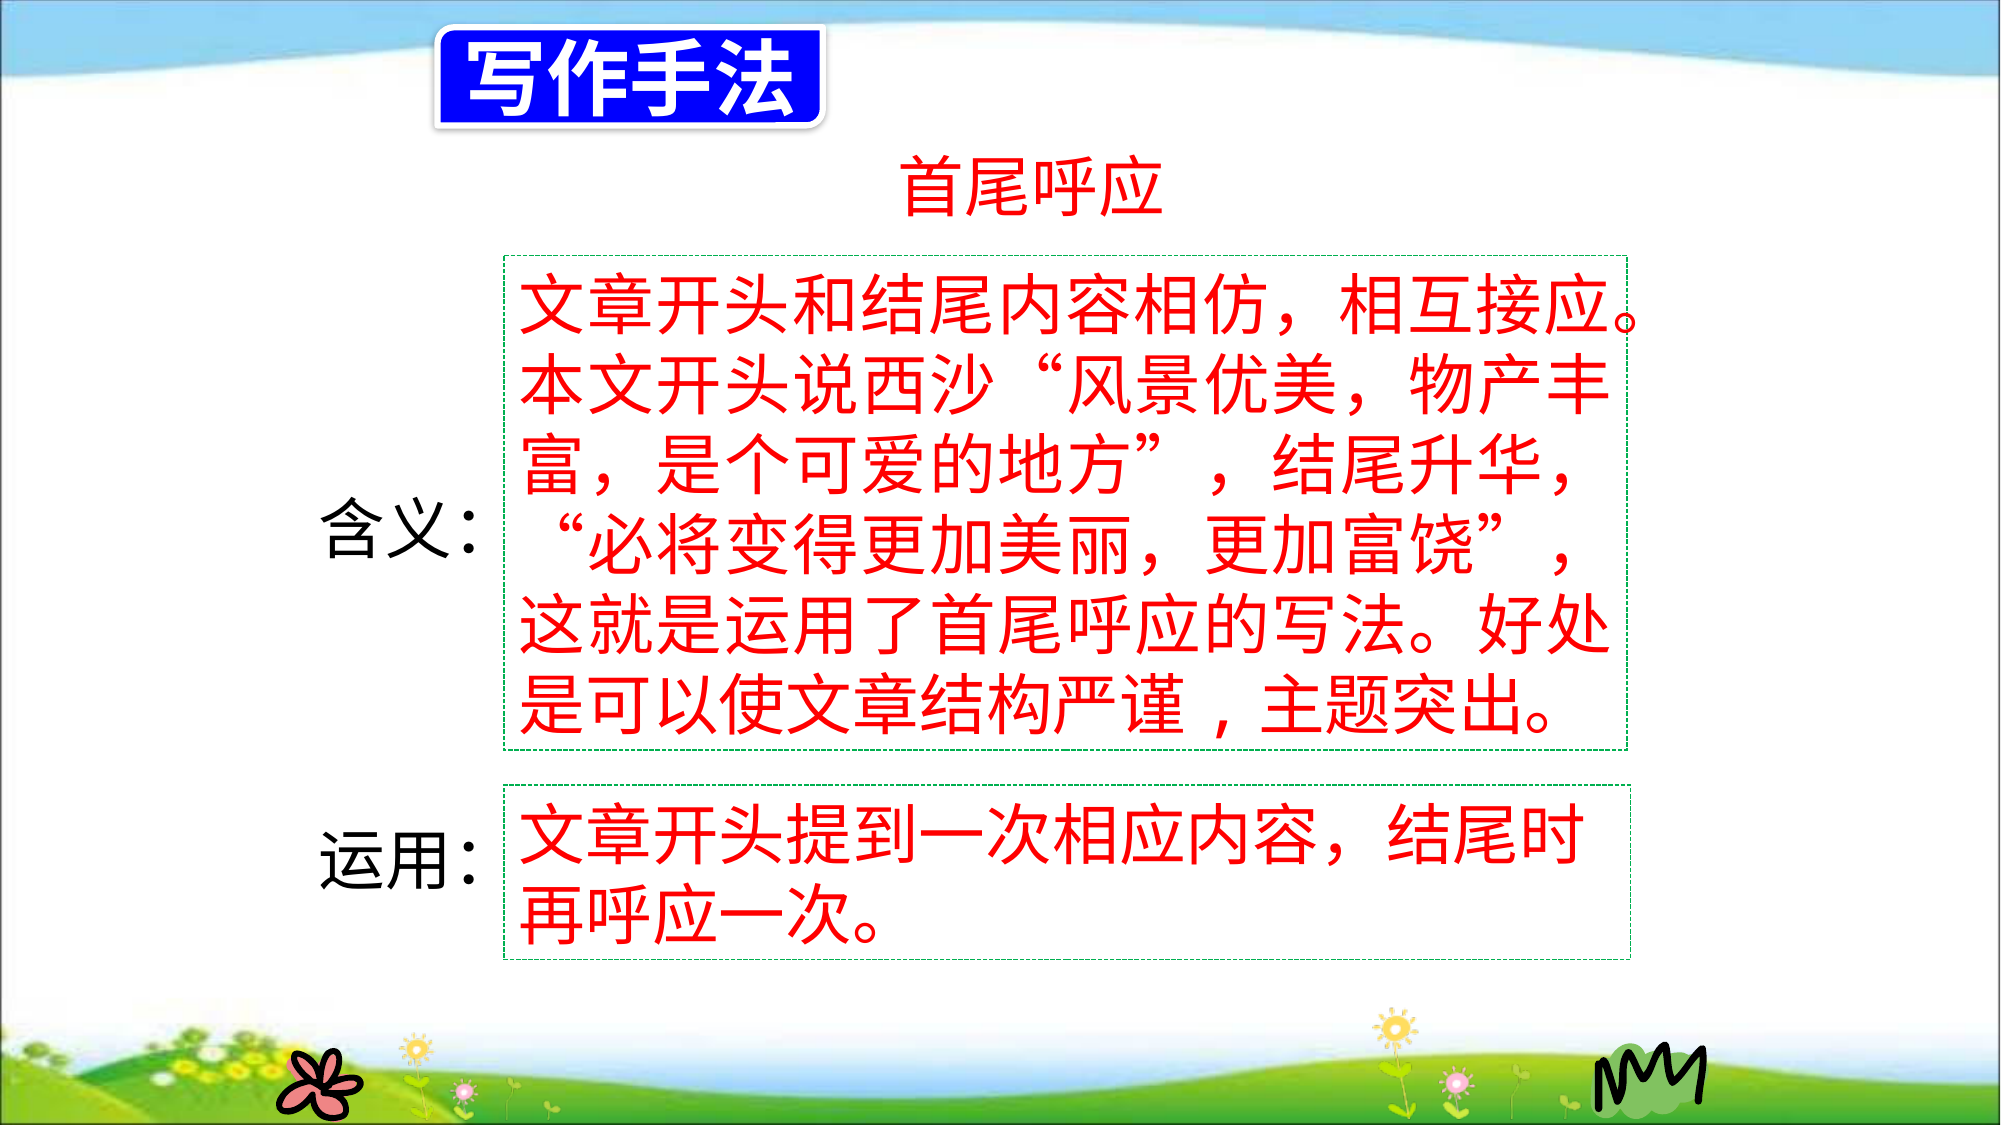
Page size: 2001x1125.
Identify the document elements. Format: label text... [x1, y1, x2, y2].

text_box 含义： [304, 479, 535, 575]
text_box 运用： [304, 810, 535, 906]
text_box 文章开头提到一次相应内容，结尾时再呼应一次。 [503, 785, 1631, 960]
text_box 首尾呼应 [883, 137, 1180, 232]
text_box 文章开头和结尾内容相仿，相互接应。 本文开头说西沙“风景优美，物产丰富，是个可爱的地方”，结尾升华，“必将变得更加美丽，更加富饶”，这就是运用了首尾呼应的写法。好处是可以使文章结构严谨,主题突出。 [503, 255, 1627, 750]
text_box 写作手法 [434, 24, 826, 129]
picture [0, 0, 2001, 1125]
